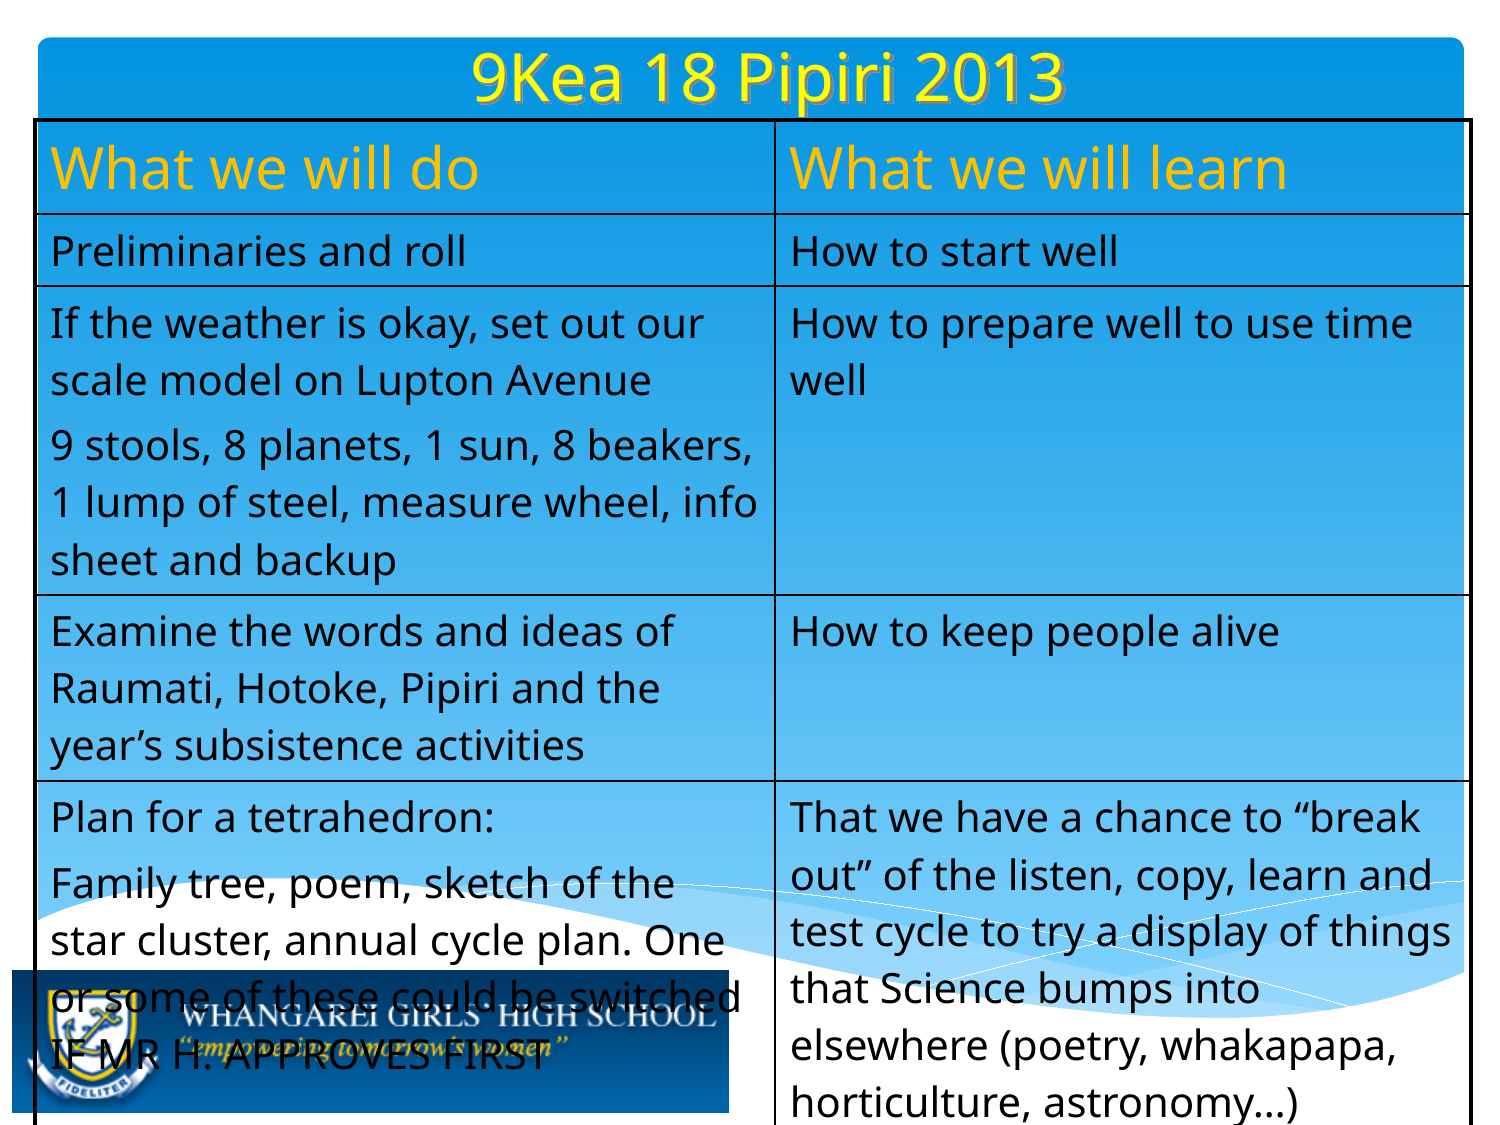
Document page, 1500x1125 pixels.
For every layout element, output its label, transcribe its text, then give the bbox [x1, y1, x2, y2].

table_cell Preliminaries and roll [37, 215, 774, 285]
table_cell Examine the words and ideas of Raumati, Hotoke, Pipiri and the year’s subsistence activities [37, 596, 774, 780]
table_cell That we have a chance to “break out” of the listen, copy, learn and test cycle to try a display of things that Science bumps into elsewhere (poetry, whakapapa, horticulture, astronomy…) [776, 782, 1469, 1125]
table_header What we will learn [776, 122, 1469, 213]
table_cell How to start well [776, 215, 1469, 285]
picture [12, 970, 729, 1113]
table_cell If the weather is okay, set out our scale model on Lupton Avenue 9 stools, 8 planets, 1 sun, 8 beakers, 1 lump of steel, measure wheel, info sheet and backup [37, 287, 774, 594]
table_cell How to keep people alive [776, 596, 1469, 780]
table_cell How to prepare well to use time well [776, 287, 1469, 594]
table_header What we will do [37, 122, 774, 213]
table_cell Plan for a tetrahedron: Family tree, poem, sketch of the star cluster, annual cycle plan. One or some of these could be switched IF MR H. APPROVES FIRST [37, 782, 774, 1125]
text_box 9Kea 18 Pipiri 2013 [162, 24, 1375, 118]
